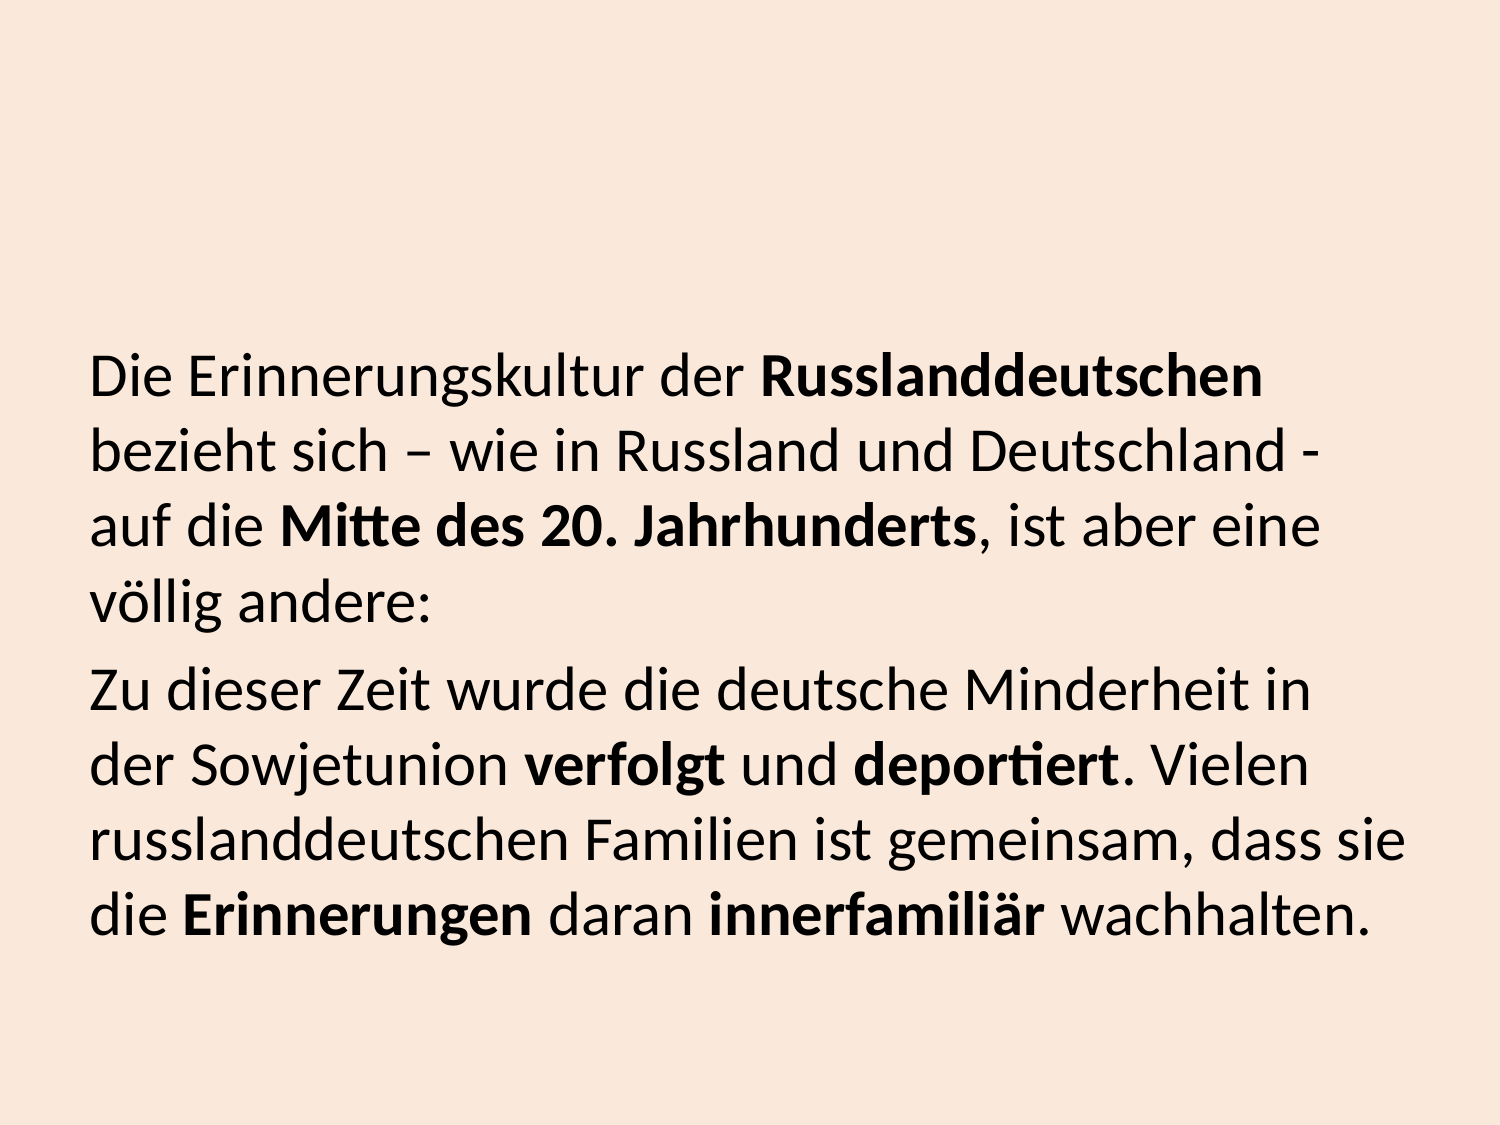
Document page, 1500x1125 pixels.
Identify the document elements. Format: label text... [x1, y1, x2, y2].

list Die Erinnerungskultur der Russlanddeutschen bezieht sich – wie in Russland und Deutschland - auf die Mitte des 20. Jahrhunderts, ist aber eine völlig andere: Zu dieser Zeit wurde die deutsche Minderheit in der Sowjetunion verfolgt und deportiert. Vielen russlanddeutschen Familien ist gemeinsam, dass sie die Erinnerungen daran innerfamiliär wachhalten. [74, 326, 1425, 1031]
